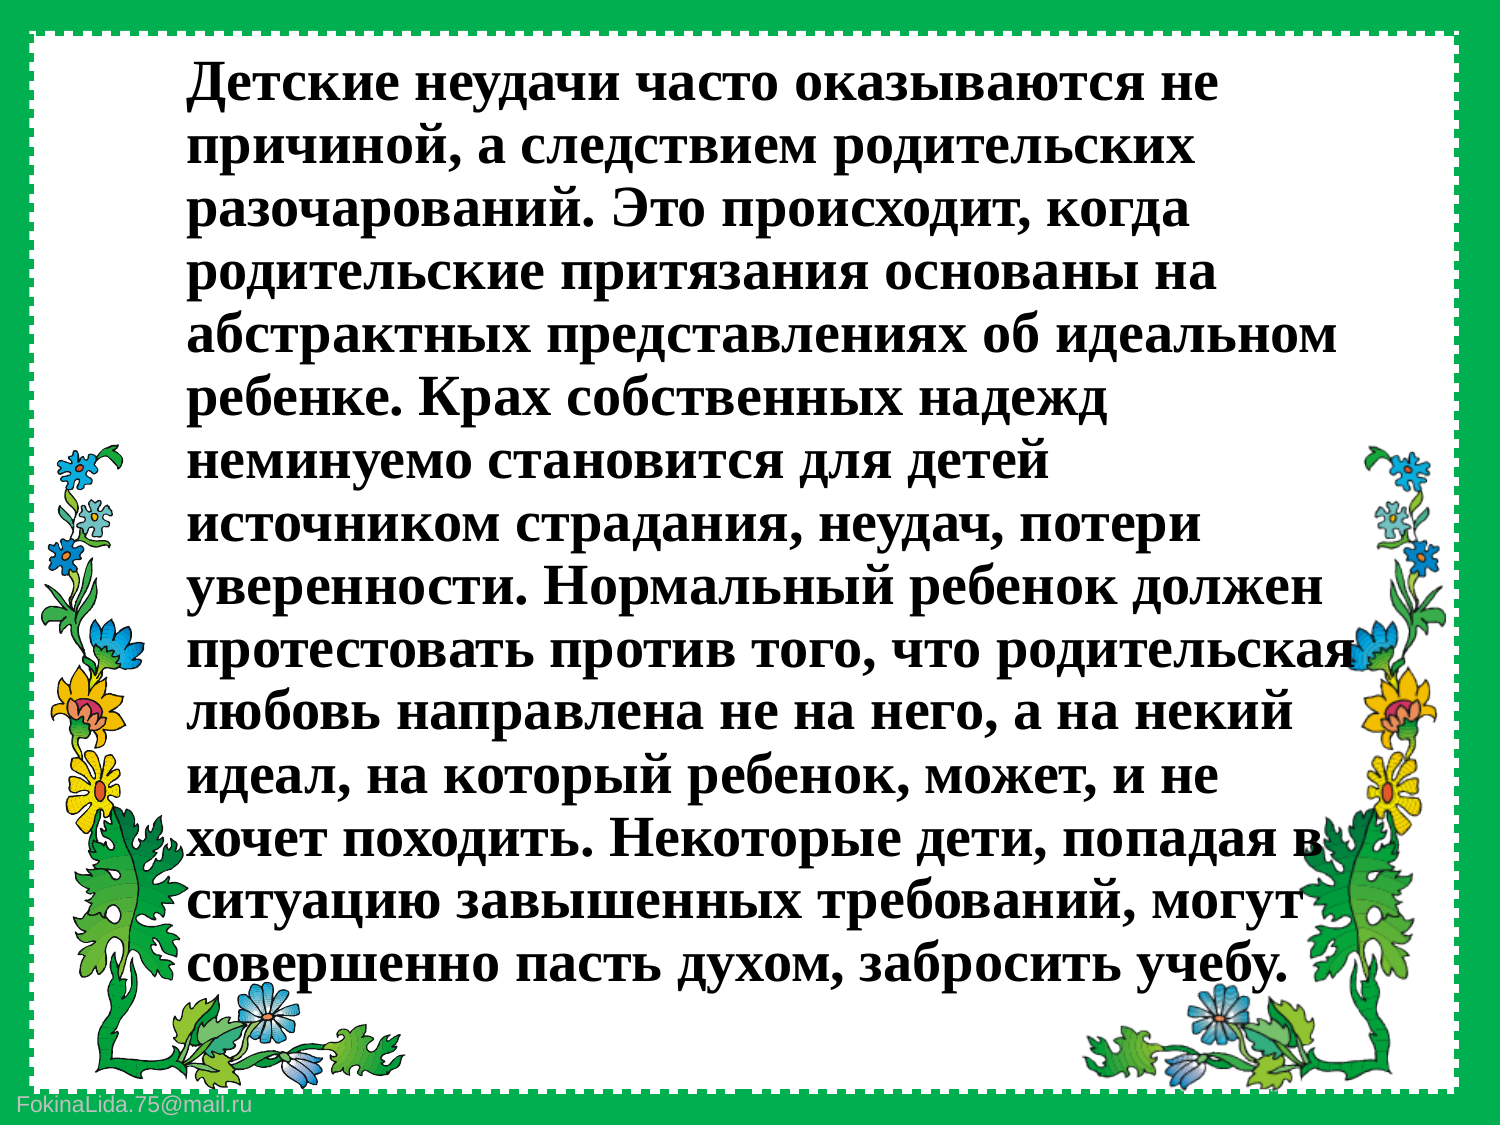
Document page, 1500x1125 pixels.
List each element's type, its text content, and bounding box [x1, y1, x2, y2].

list Детские неудачи часто оказываются не причиной, а следствием родительских разочарований. Это происходит, когда родительские притязания основаны на абстрактных представлениях об идеальном ребенке. Крах собственных надежд неминуемо становится для детей источником страдания, неудач, потери уверенности. Нормальный ребенок должен протестовать против того, что родительская любовь направлена не на него, а на некий идеал, на который ребенок, может, и не хочет походить. Некоторые дети, попадая в ситуацию завышенных требований, могут совершенно пасть духом, забросить учебу. [171, 42, 1388, 1050]
picture [1080, 444, 1448, 1093]
